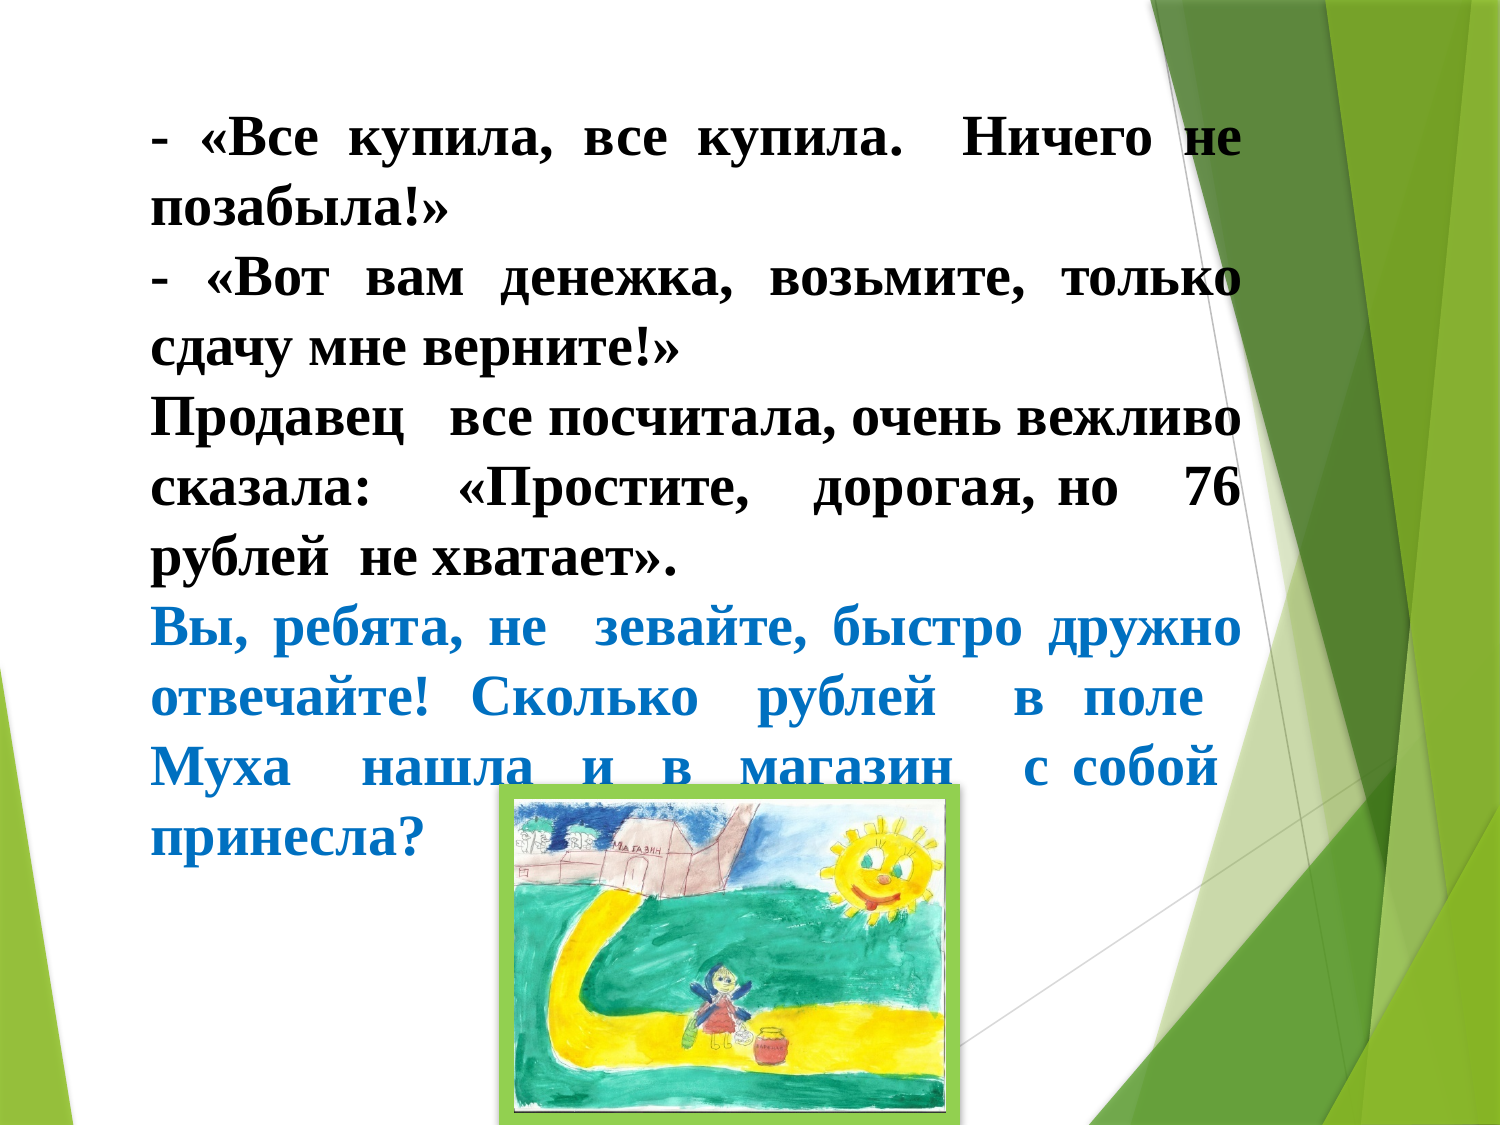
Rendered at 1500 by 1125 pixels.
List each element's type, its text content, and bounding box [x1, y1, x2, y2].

text_box - «Все купила, все купила. Ничего не позабыла!» - «Вот вам денежка, возьмите, только сдачу мне верните!» Продавец все посчитала, очень вежливо сказала: «Простите, дорогая, но 76 рублей не хватает». Вы, ребята, не зевайте, быстро дружно отвечайте! Сколько рублей в поле Муха нашла и в магазин с собой принесла? [135, 90, 1258, 875]
picture [513, 798, 947, 1114]
